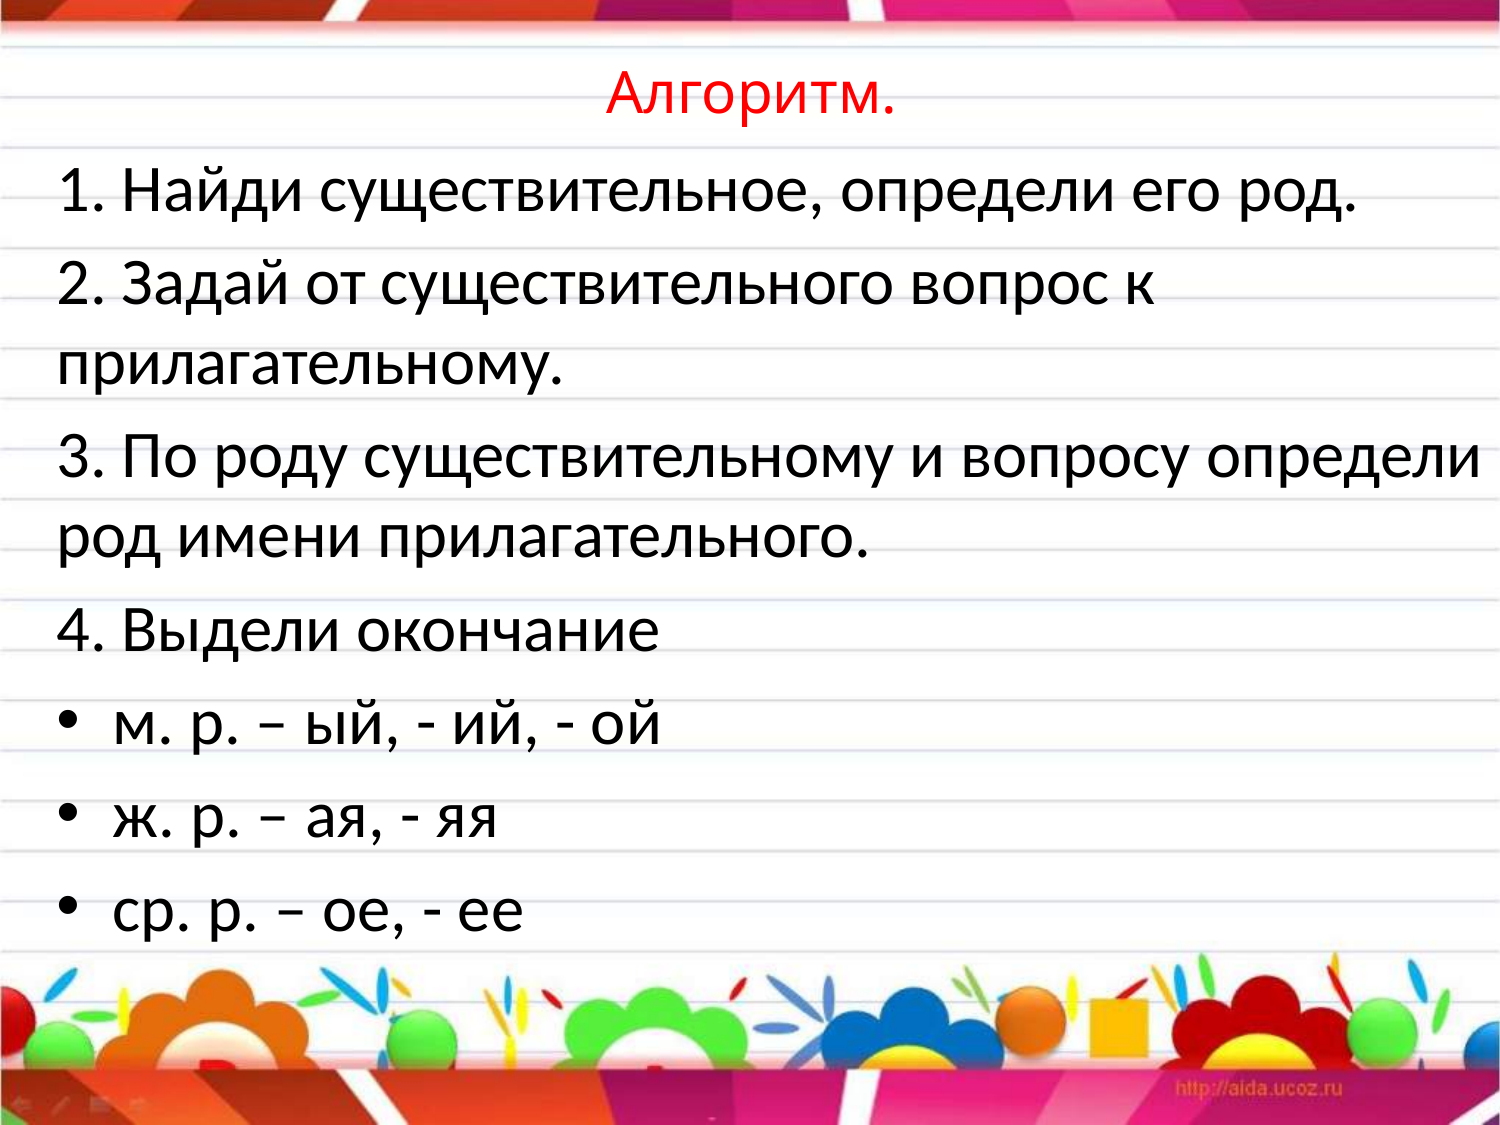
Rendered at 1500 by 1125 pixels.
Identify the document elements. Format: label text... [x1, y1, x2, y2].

title Алгоритм. [76, 42, 1427, 136]
picture [0, 0, 1500, 1125]
list 1. Найди существительное, определи его род. 2. Задай от существительного вопрос к прилагательному. 3. По роду существительному и вопросу определи род имени прилагательного. 4. Выдели окончание м. р. – ый, - ий, - ой ж. р. – ая, - яя ср. р. – ое, - ее [41, 136, 1500, 880]
